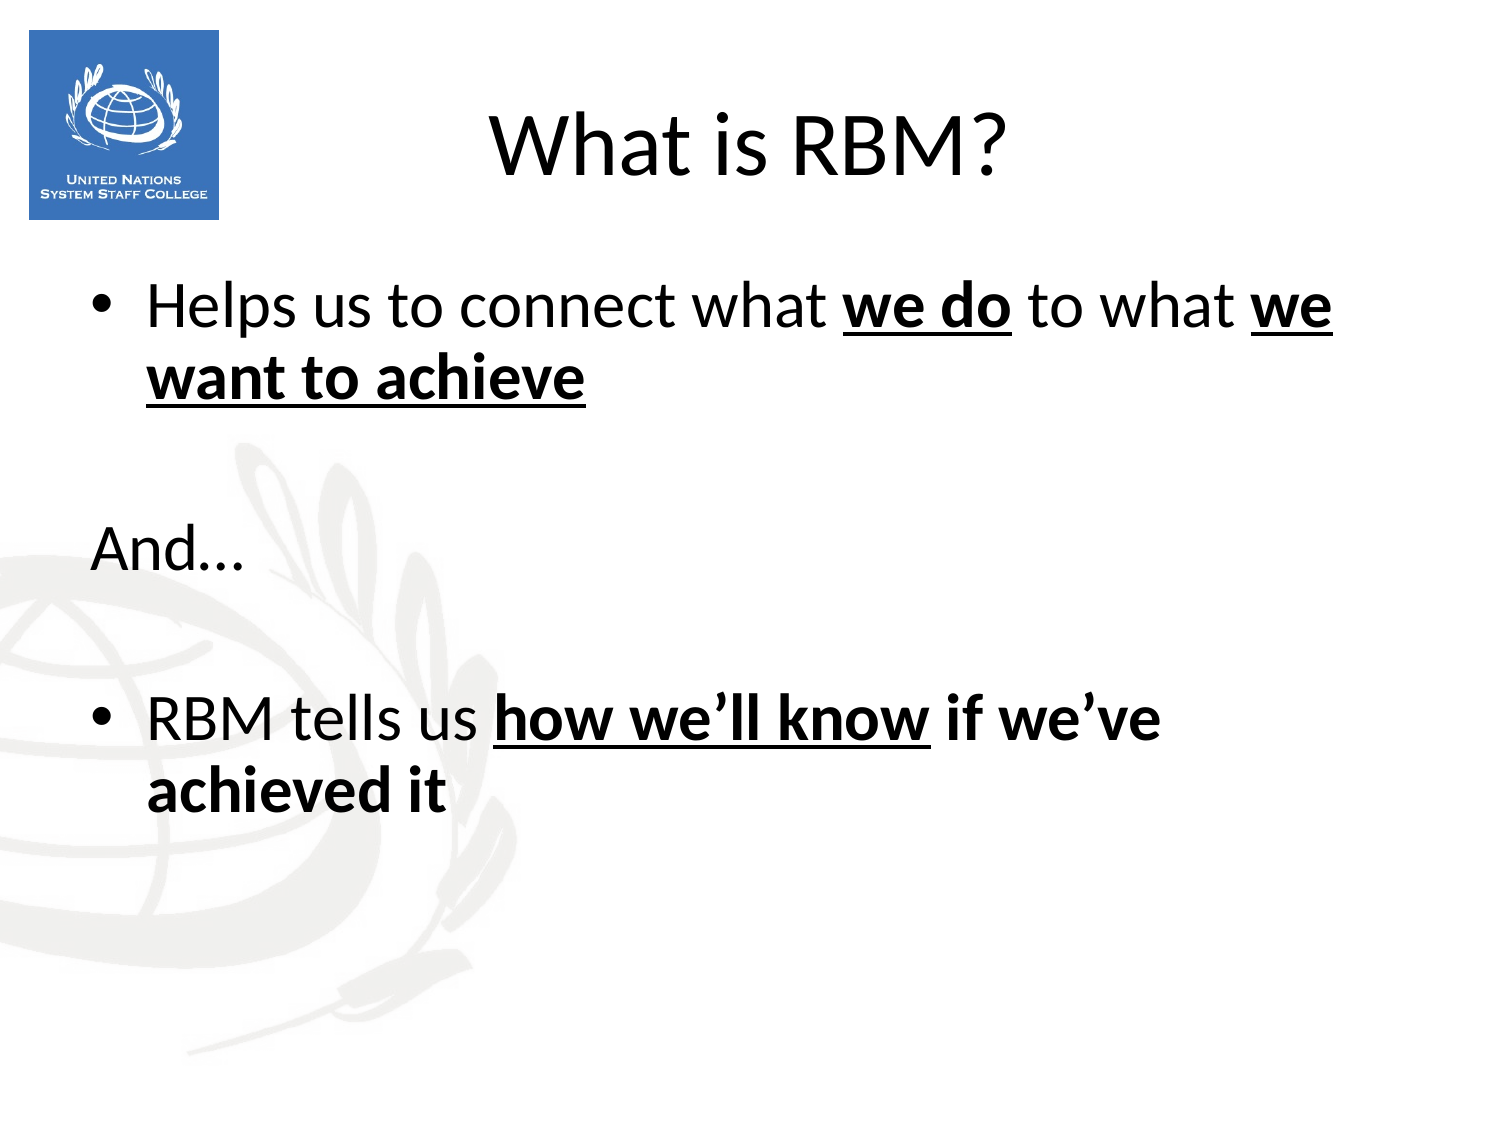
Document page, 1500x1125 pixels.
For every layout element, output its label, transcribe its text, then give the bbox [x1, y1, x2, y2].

title What is RBM? [74, 44, 1426, 233]
list Helps us to connect what we do to what we want to achieve And… RBM tells us how we’ll know if we’ve achieved it [74, 262, 1426, 1006]
picture [29, 30, 219, 220]
